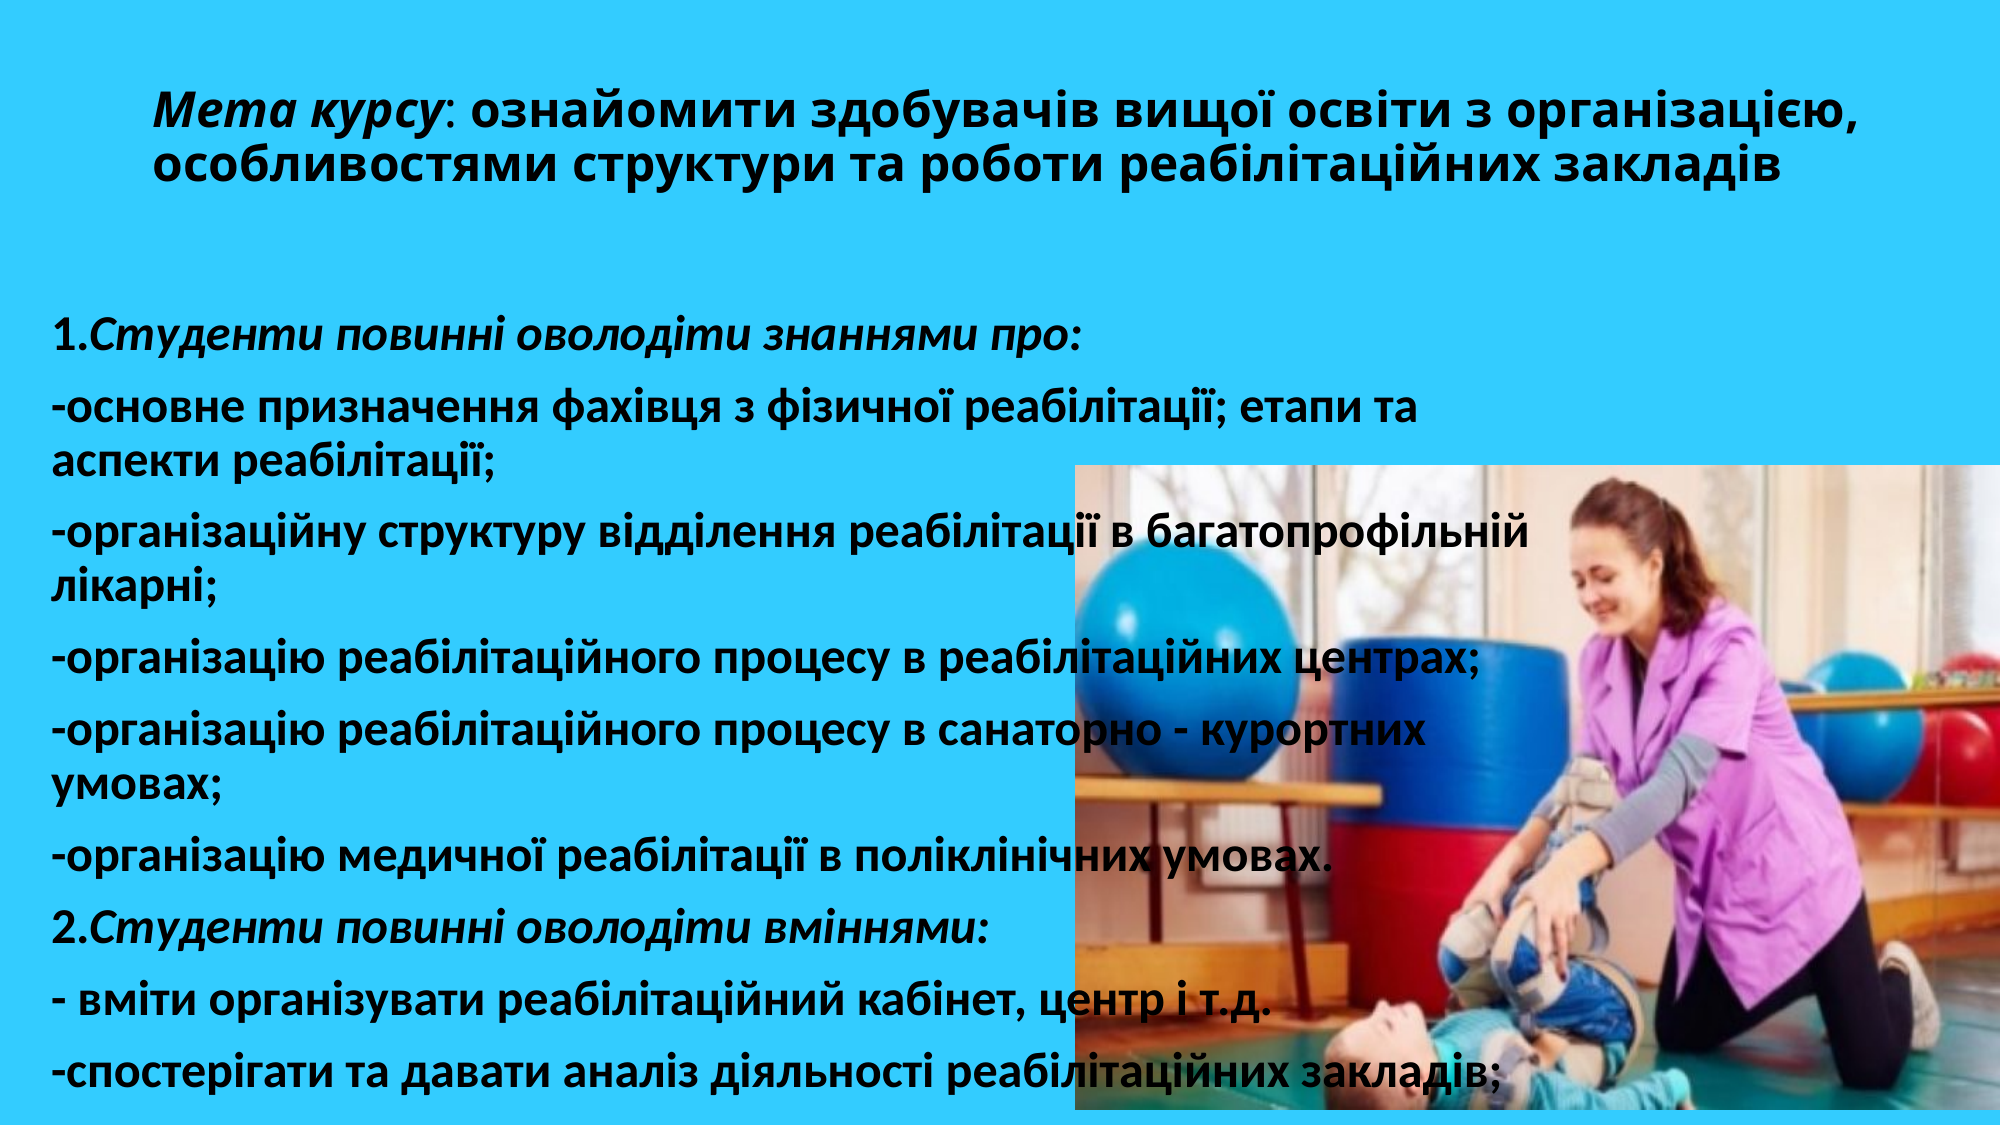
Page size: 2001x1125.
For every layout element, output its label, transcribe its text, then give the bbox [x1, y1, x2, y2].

list 1.Студенти повинні оволодіти знаннями про: -основне призначення фахівця з фізичної реабілітації; етапи та аспекти реабілітації; -організаційну структуру відділення реабілітації в багатопрофільній лікарні; -організацію реабілітаційного процесу в реабілітаційних центрах; -організацію реабілітаційного процесу в санаторно - курортних умовах; -організацію медичної реабілітації в поліклінічних умовах. 2.Студенти повинні оволодіти вміннями: - вміти організувати реабілітаційний кабінет, центр і т.д. -спостерігати та давати аналіз діяльності реабілітаційних закладів; [35, 299, 1594, 1110]
title Мета курсу: ознайомити здобувачів вищої освіти з організацією, особливостями структури та роботи реабілітаційних закладів [137, 59, 1943, 218]
picture [1075, 465, 2000, 1110]
